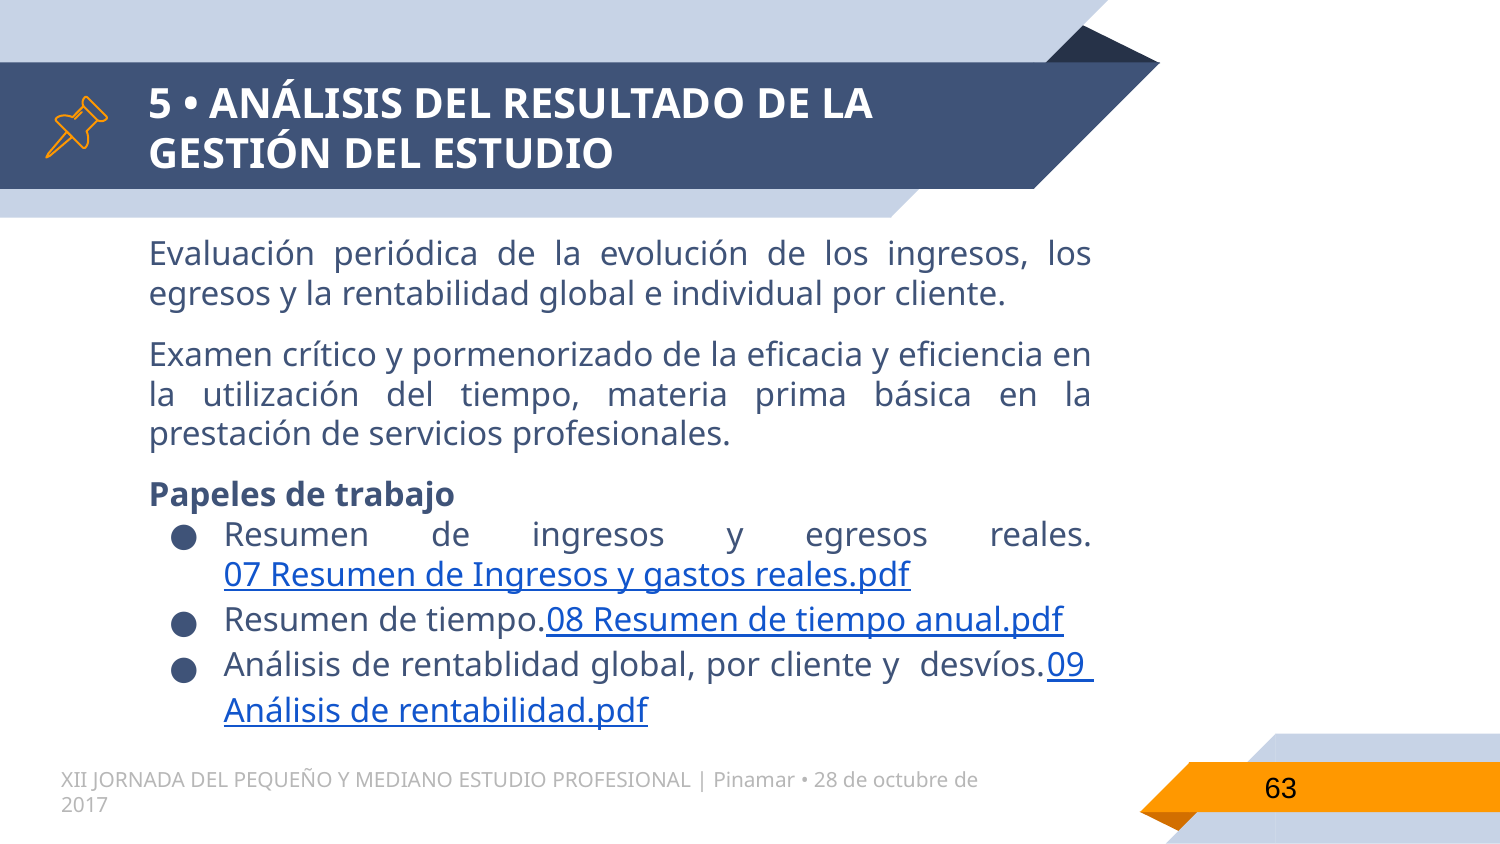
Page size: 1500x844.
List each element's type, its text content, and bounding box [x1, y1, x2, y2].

text_box Evaluación periódica de la evolución de los ingresos, los egresos y la rentabilidad global e individual por cliente. Examen crítico y pormenorizado de la eficacia y eficiencia en la utilización del tiempo, materia prima básica en la prestación de servicios profesionales. Papeles de trabajo Resumen de ingresos y egresos reales.07 Resumen de Ingresos y gastos reales.pdf Resumen de tiempo.08 Resumen de tiempo anual.pdf Análisis de rentablidad global, por cliente y desvíos.09 Análisis de rentabilidad.pdf [133, 217, 1109, 791]
title 5 • ANÁLISIS DEL RESULTADO DE LA GESTIÓN DEL ESTUDIO [133, 64, 996, 190]
slide_number 63 [1249, 760, 1494, 813]
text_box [46, 96, 108, 158]
